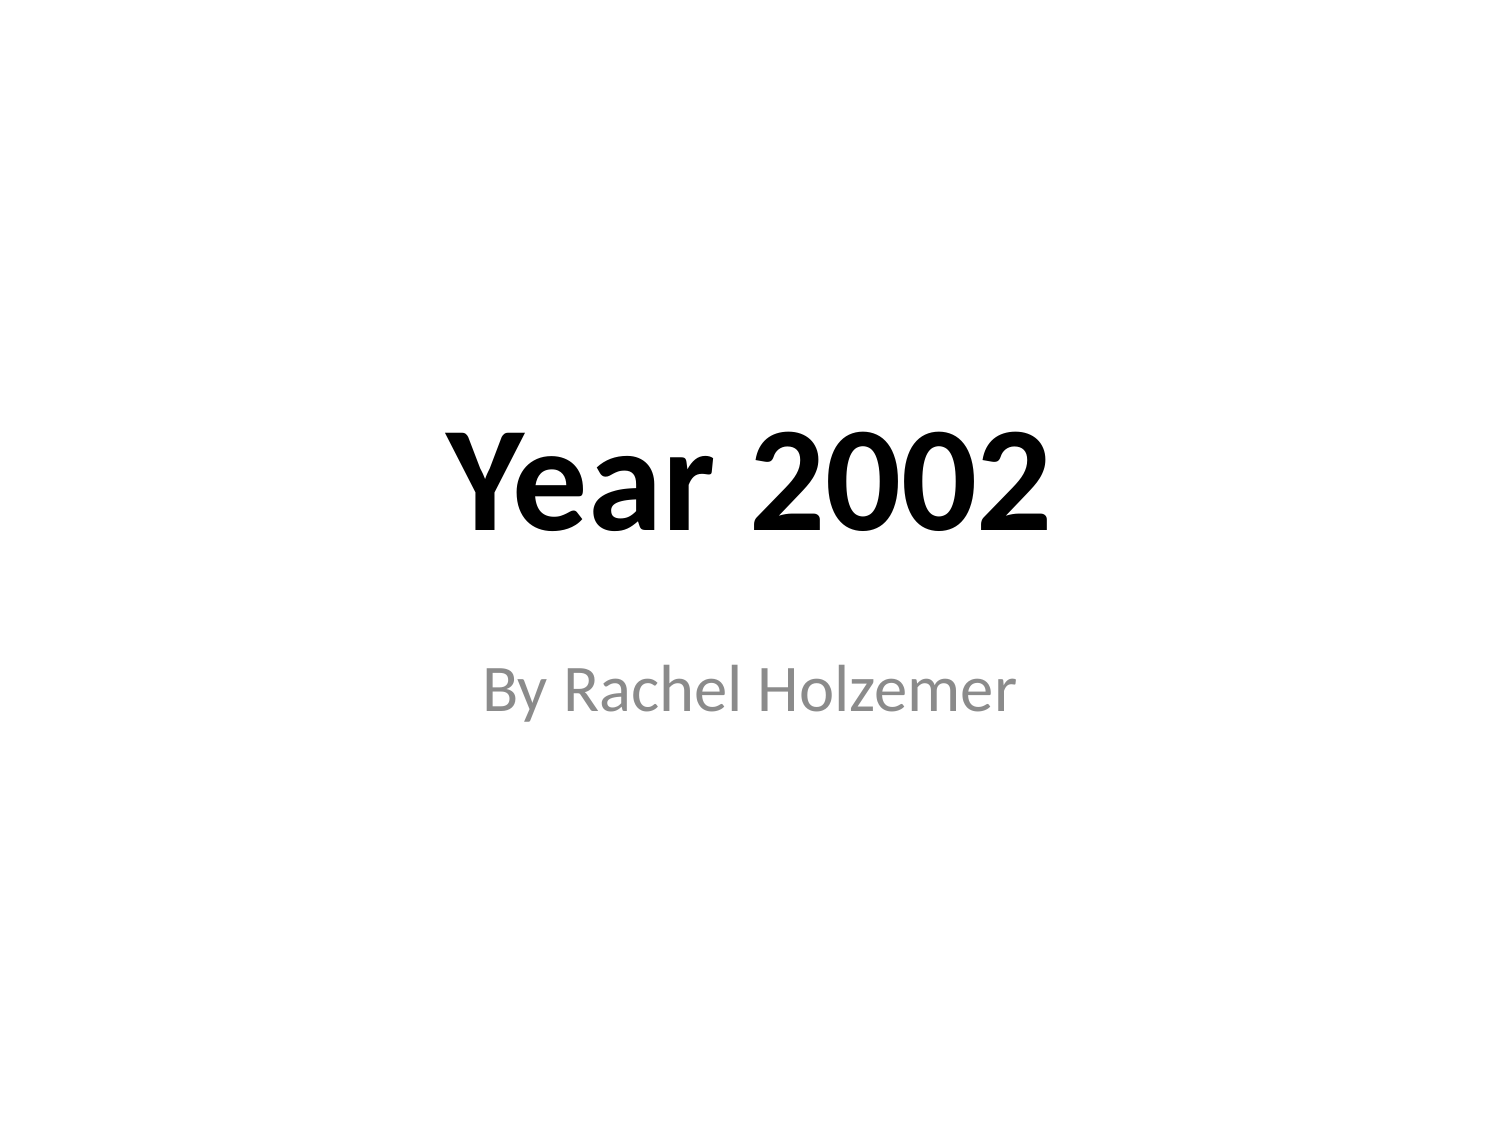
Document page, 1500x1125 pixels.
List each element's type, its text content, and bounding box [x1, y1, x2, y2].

subtitle By Rachel Holzemer [225, 637, 1275, 925]
title Year 2002 [112, 349, 1388, 591]
